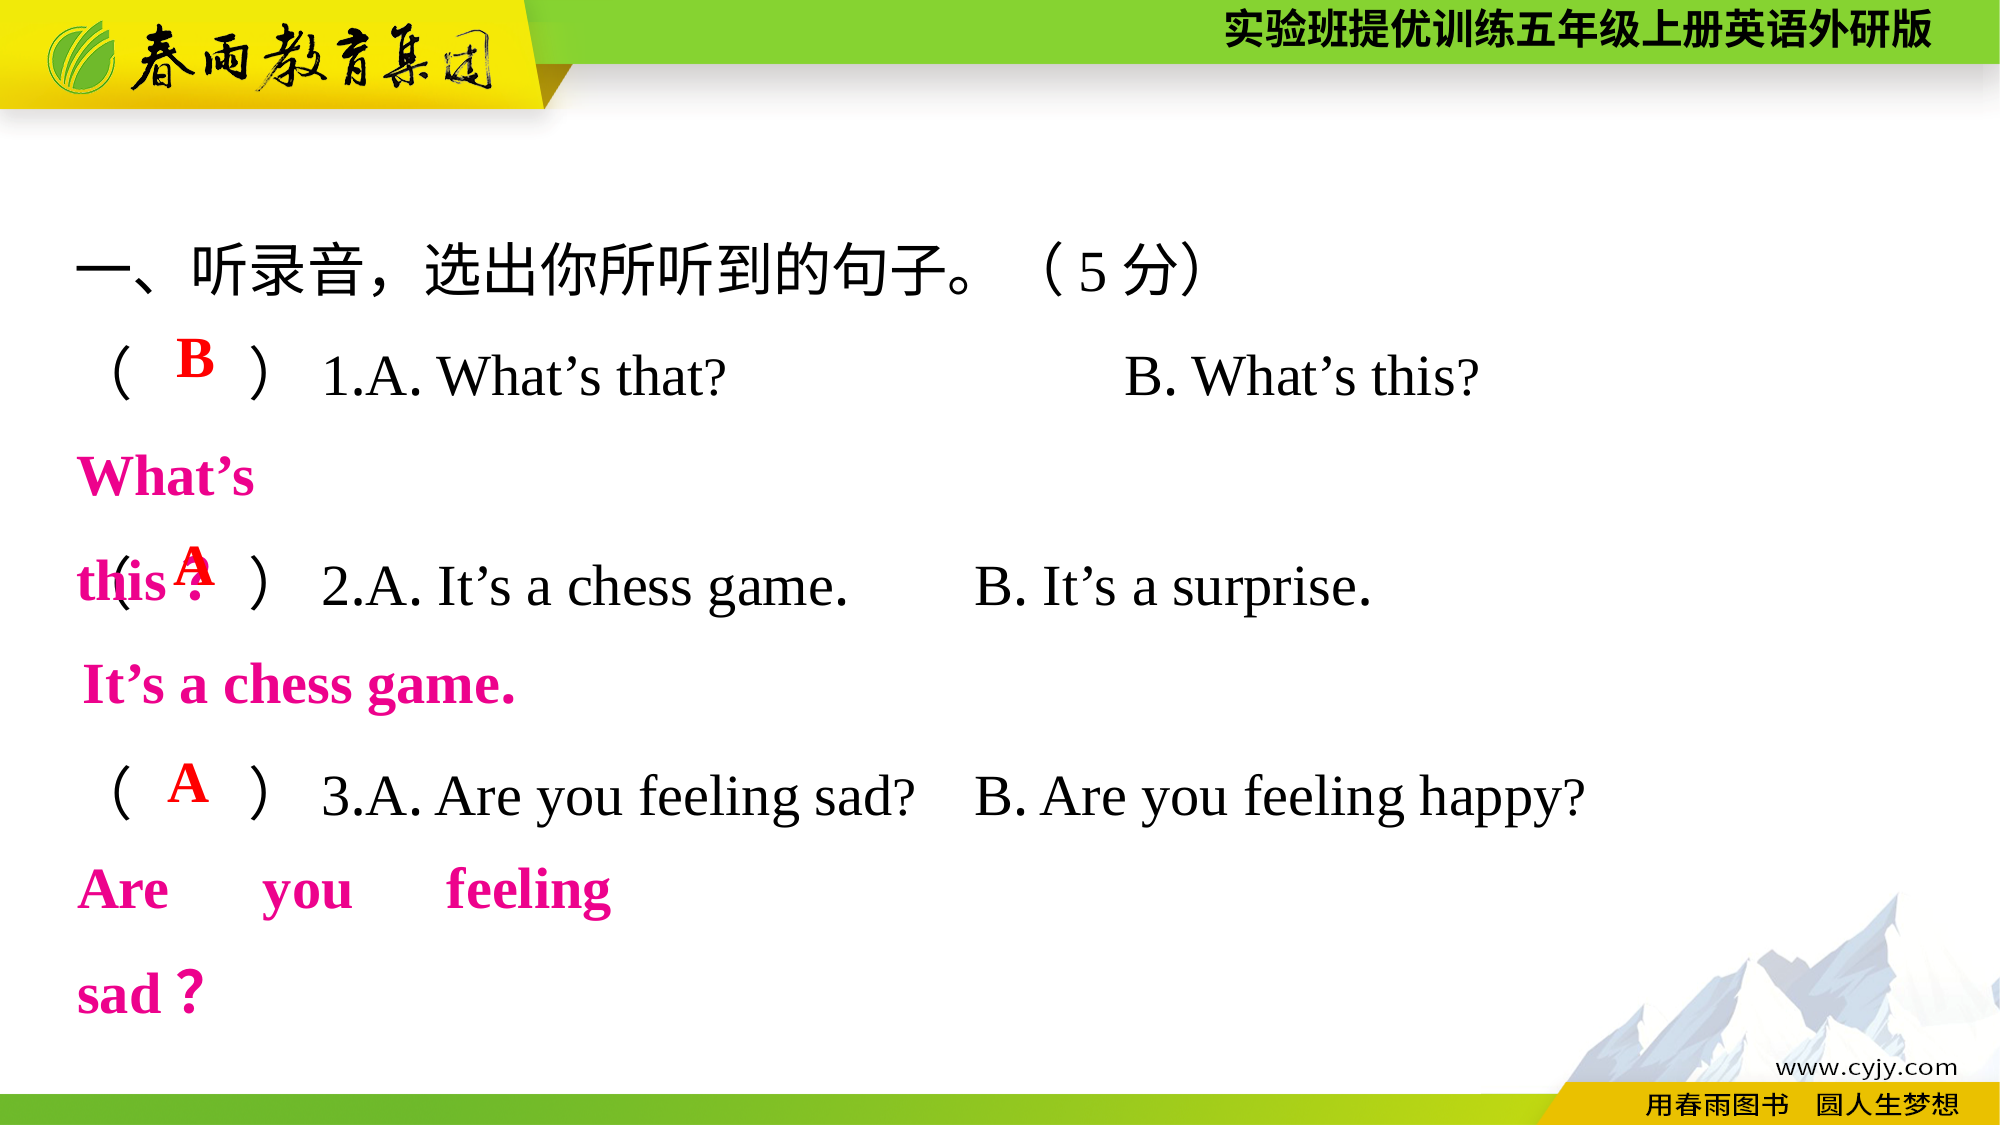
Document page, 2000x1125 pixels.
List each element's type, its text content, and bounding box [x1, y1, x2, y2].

text_box B [161, 311, 231, 397]
text_box It’s a chess game. [68, 603, 532, 723]
text_box Are you feeling sad？ [62, 807, 627, 928]
text_box What’s this？ [61, 394, 435, 515]
text_box A [158, 519, 231, 605]
list 一、听录音，选出你所听到的句子。（5分） （ ）1.A. What’s that? B. What’s this? （ ）2.A. It’s a chess game. B. It’s a surprise. （ ）3.A. Are you feeling sad? B. Are you feeling happy? [59, 190, 1944, 842]
text_box A [153, 736, 225, 822]
picture [0, 0, 2000, 1125]
